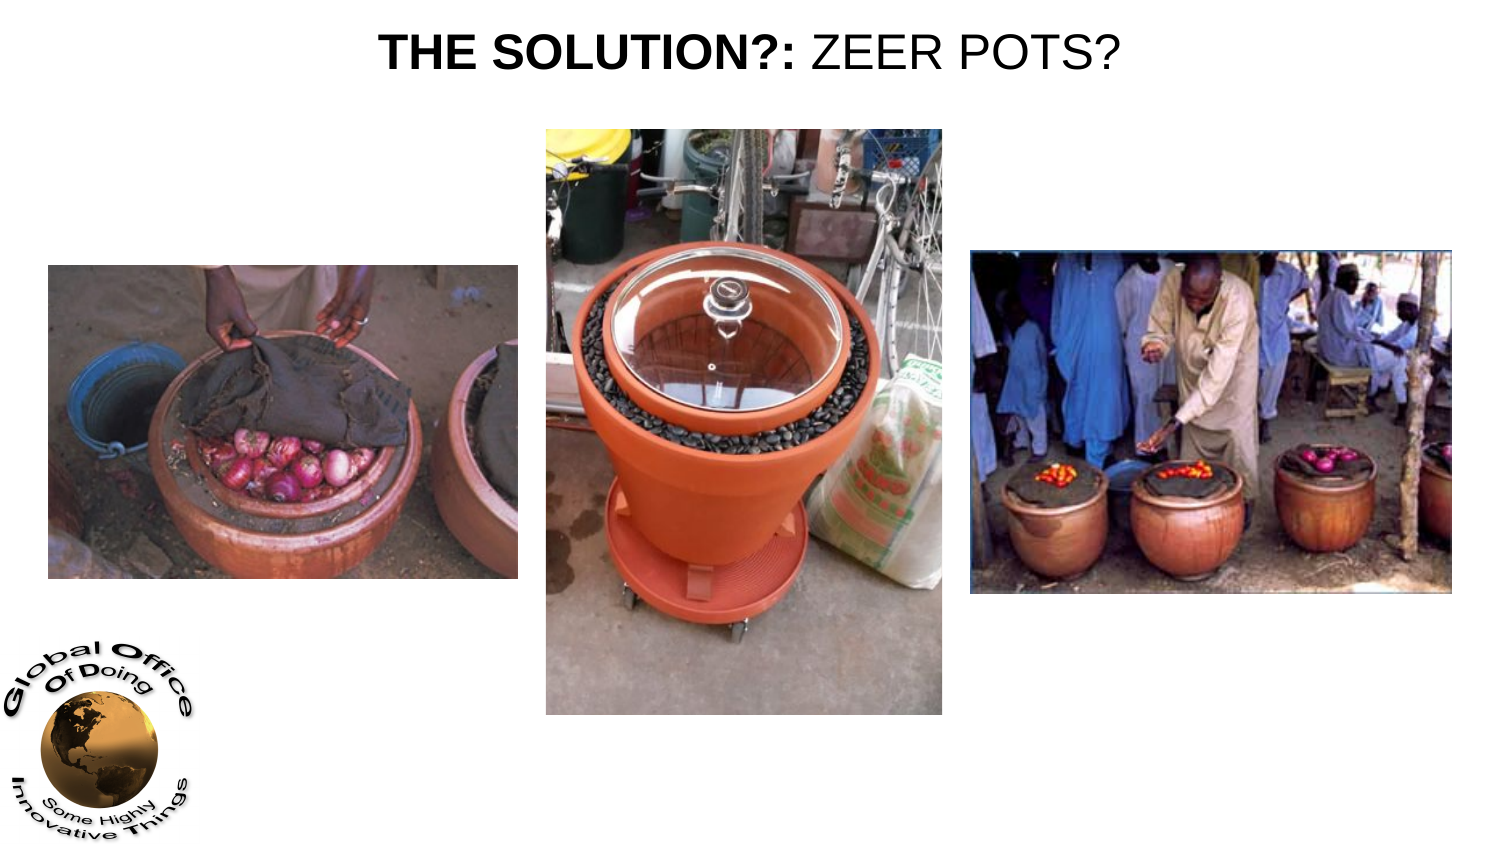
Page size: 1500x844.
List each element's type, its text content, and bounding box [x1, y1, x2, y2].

text_box THE SOLUTION?: ZEER POTS? [0, 4, 1500, 105]
picture [0, 636, 200, 844]
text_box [48, 128, 1452, 715]
